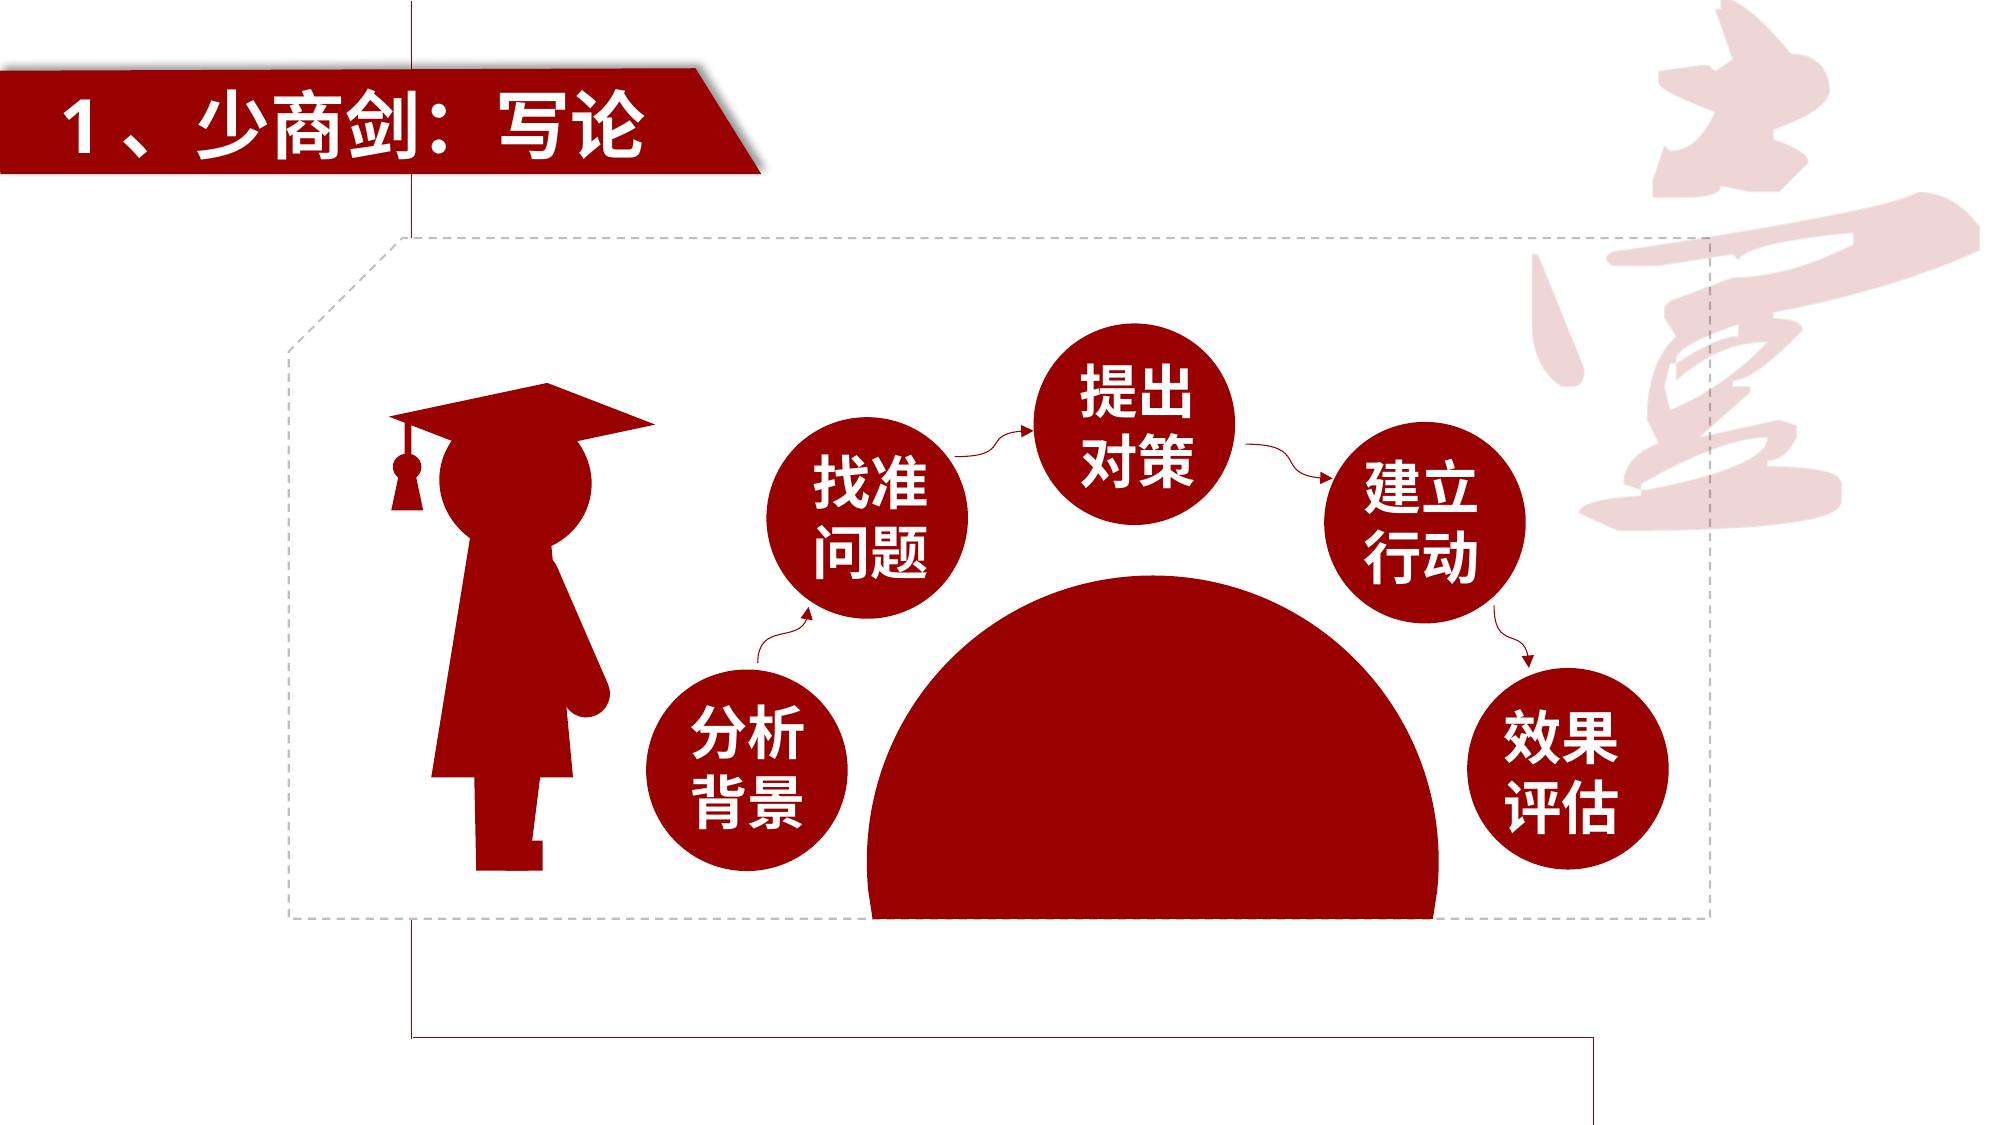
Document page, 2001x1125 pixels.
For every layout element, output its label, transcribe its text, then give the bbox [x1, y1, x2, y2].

text_box [1435, 852, 1712, 920]
picture [1201, 0, 2000, 852]
text_box [865, 574, 1440, 920]
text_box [1033, 323, 1201, 525]
text_box [412, 237, 1201, 920]
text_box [391, 388, 652, 871]
text_box 1、少商剑：写论文 [412, 70, 698, 266]
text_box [954, 430, 1034, 457]
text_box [1467, 852, 1669, 870]
text_box [287, 266, 411, 920]
text_box [0, 70, 7, 175]
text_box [766, 417, 968, 619]
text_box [754, 609, 812, 661]
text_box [646, 669, 848, 872]
text_box 1、少商剑：写论文 [7, 70, 411, 266]
text_box [698, 72, 762, 175]
